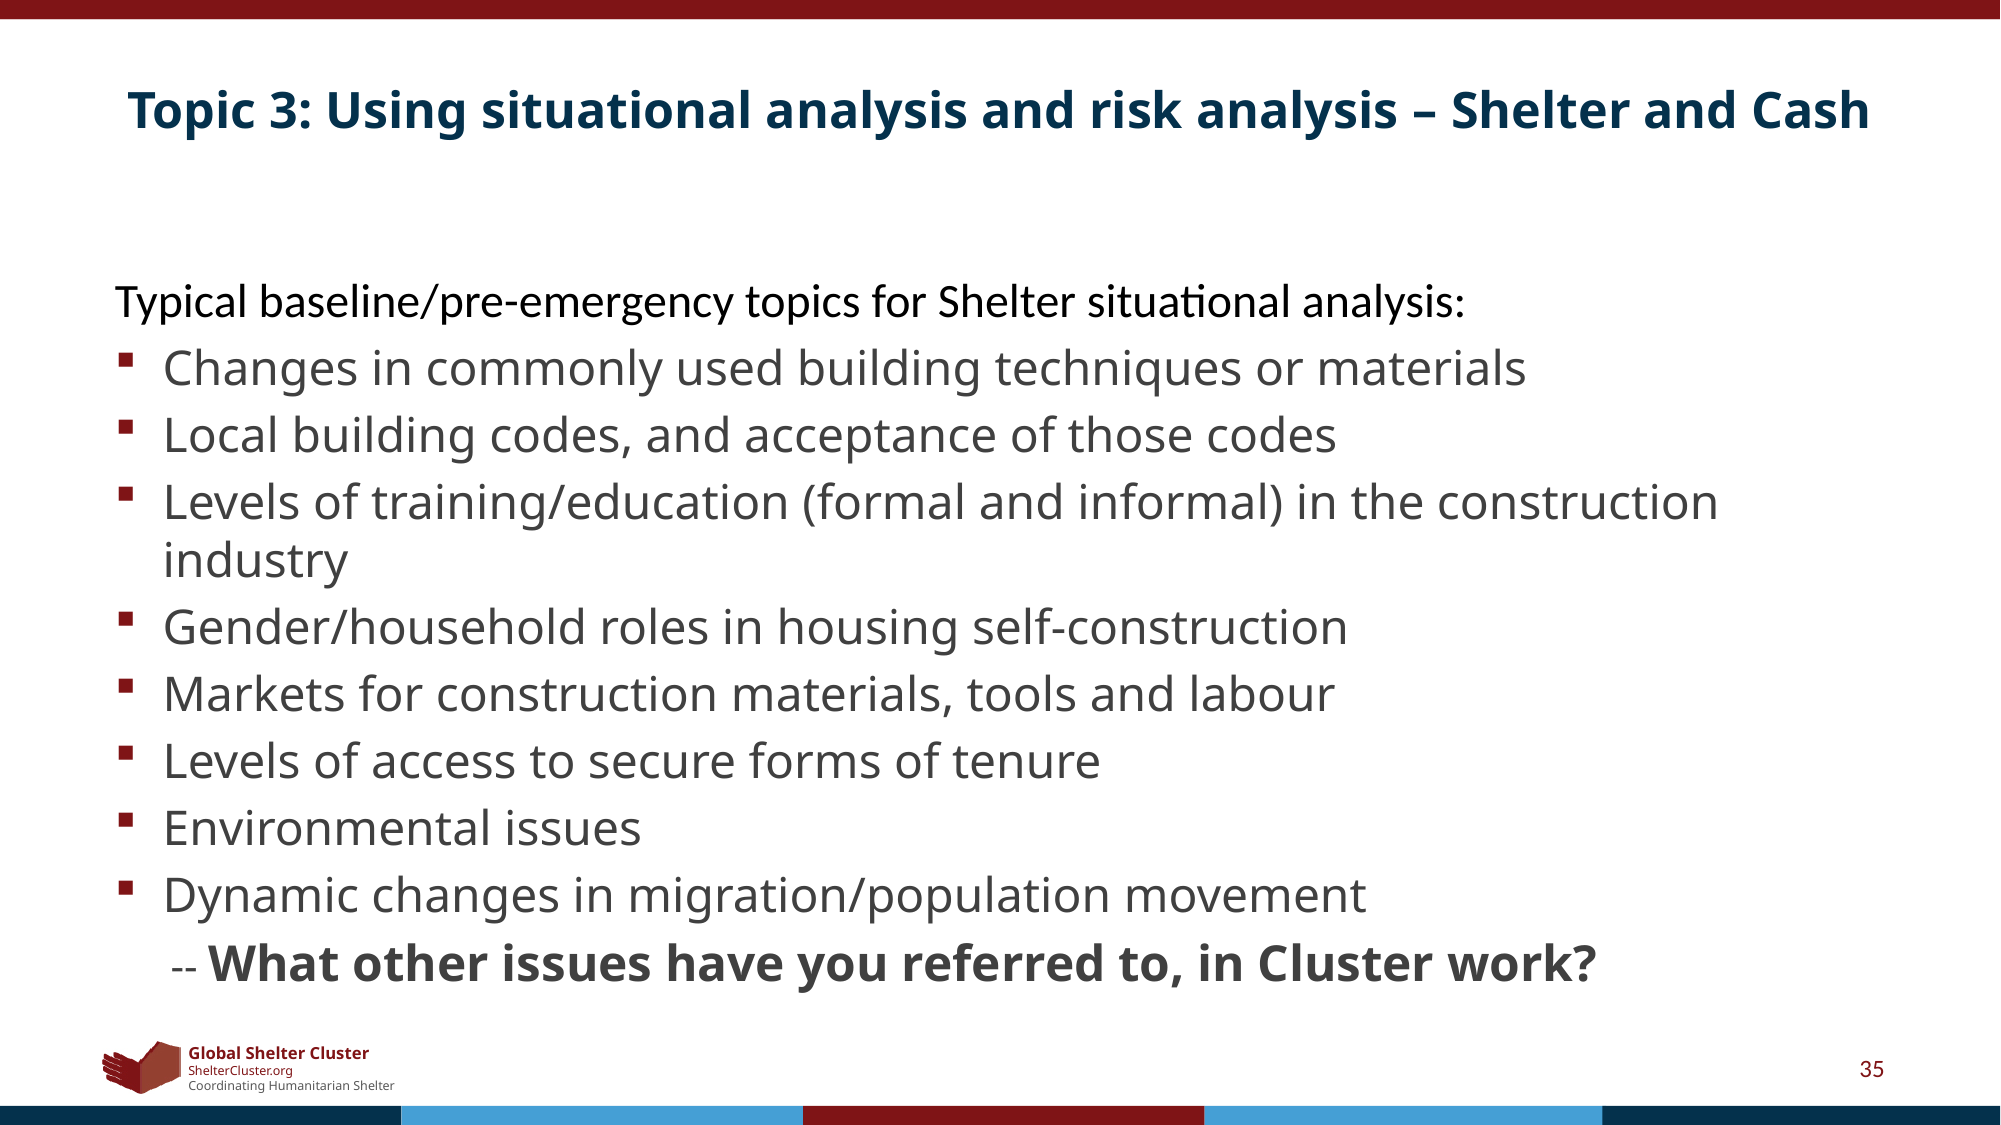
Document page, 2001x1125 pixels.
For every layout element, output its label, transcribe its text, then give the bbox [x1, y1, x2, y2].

title Topic 3: Using situational analysis and risk analysis – Shelter and Cash [99, 45, 1900, 233]
picture [102, 1041, 181, 1094]
slide_number 35 [1433, 1037, 1900, 1098]
list Typical baseline/pre-emergency topics for Shelter situational analysis: Changes in commonly used building techniques or materials Local building codes, and acceptance of those codes Levels of training/education (formal and informal) in the construction industry Gender/household roles in housing self-construction Markets for construction materials, tools and labour Levels of access to secure forms of tenure Environmental issues Dynamic changes in migration/population movement -- What other issues have you referred to, in Cluster work? [99, 262, 1900, 1005]
